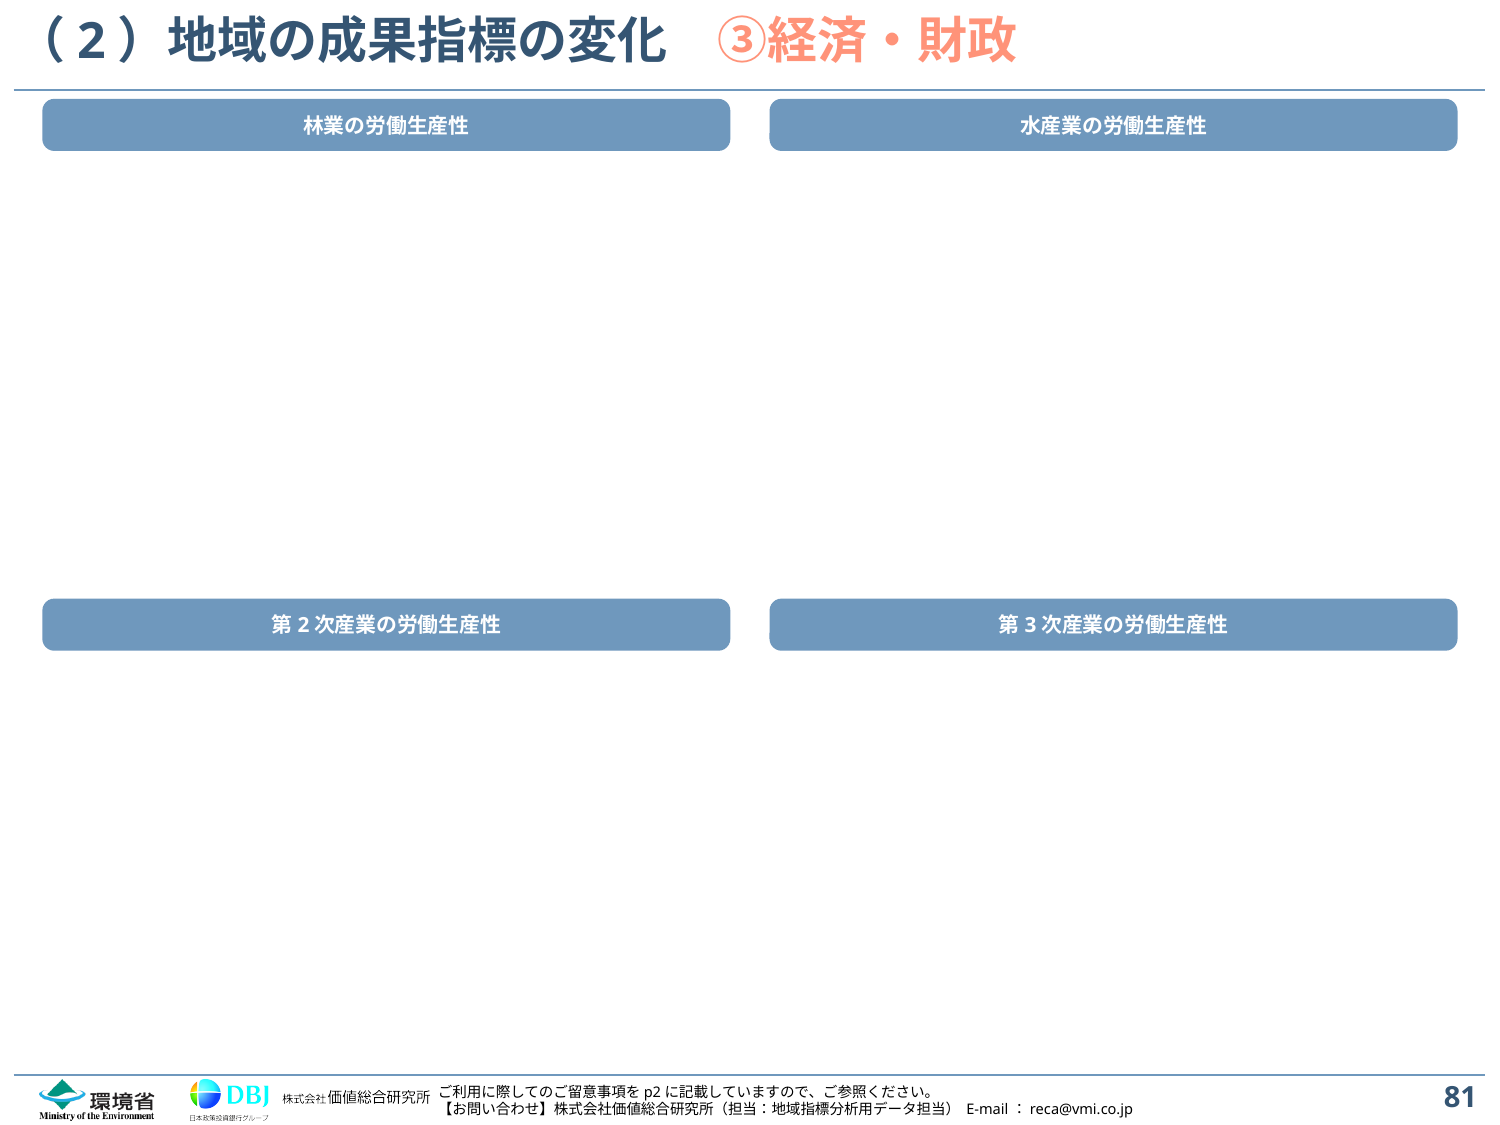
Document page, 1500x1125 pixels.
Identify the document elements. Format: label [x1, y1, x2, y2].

picture [186, 1076, 434, 1125]
slide_number [1427, 1070, 1493, 1112]
text_box [42, 98, 731, 151]
text_box [42, 598, 731, 651]
picture [36, 1079, 157, 1124]
title [0, 0, 1500, 87]
text_box [769, 598, 1458, 651]
text_box [769, 98, 1458, 151]
